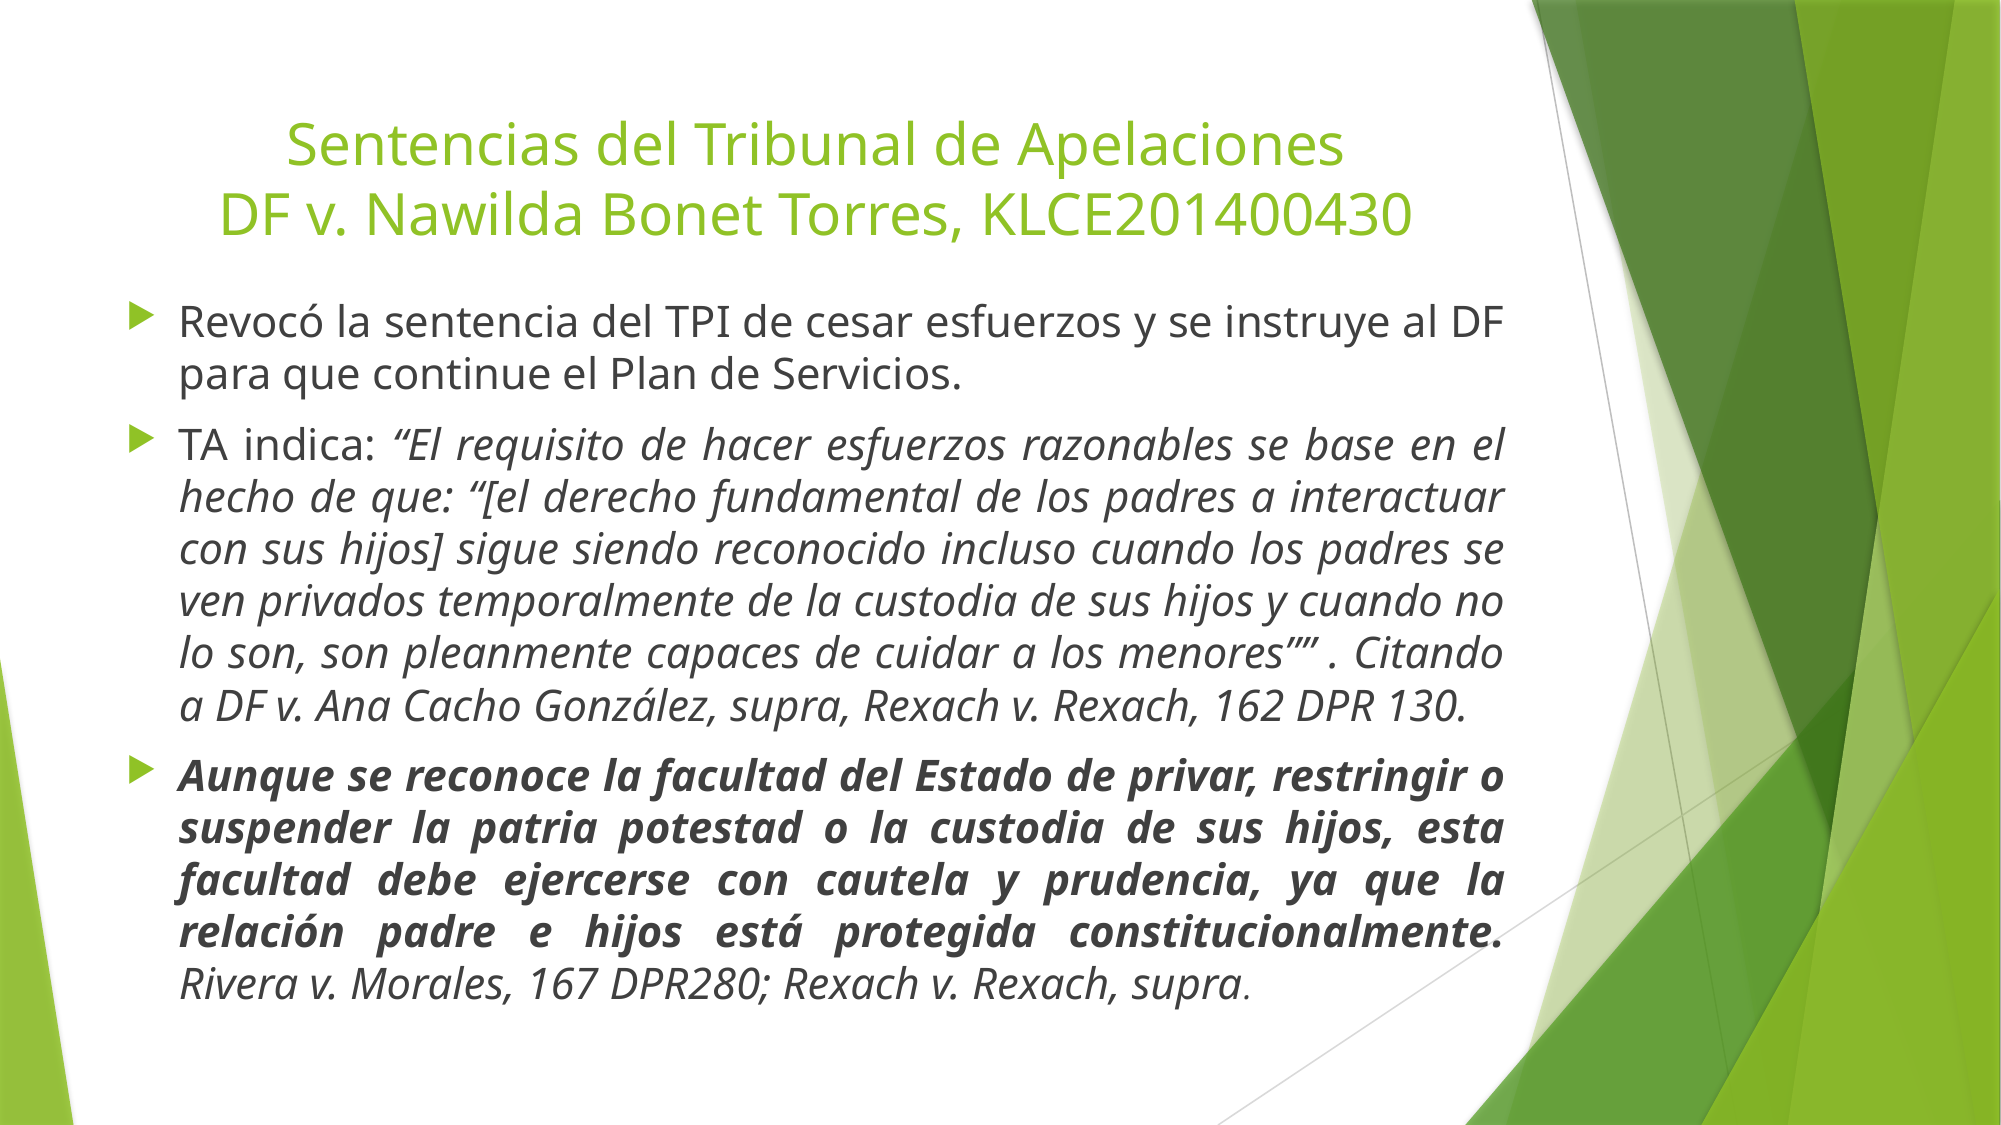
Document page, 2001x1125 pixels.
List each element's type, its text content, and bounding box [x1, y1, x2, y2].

list Revocó la sentencia del TPI de cesar esfuerzos y se instruye al DF para que continue el Plan de Servicios. TA indica: “El requisito de hacer esfuerzos razonables se base en el hecho de que: “[el derecho fundamental de los padres a interactuar con sus hijos] sigue siendo reconocido incluso cuando los padres se ven privados temporalmente de la custodia de sus hijos y cuando no lo son, son pleanmente capaces de cuidar a los menores”” . Citando a DF v. Ana Cacho González, supra, Rexach v. Rexach, 162 DPR 130. Aunque se reconoce la facultad del Estado de privar, restringir o suspender la patria potestad o la custodia de sus hijos, esta facultad debe ejercerse con cautela y prudencia, ya que la relación padre e hijos está protegida constitucionalmente. Rivera v. Morales, 167 DPR280; Rexach v. Rexach, supra. [111, 286, 1522, 1063]
title Sentencias del Tribunal de Apelaciones DF v. Nawilda Bonet Torres, KLCE201400430 [111, 99, 1522, 286]
